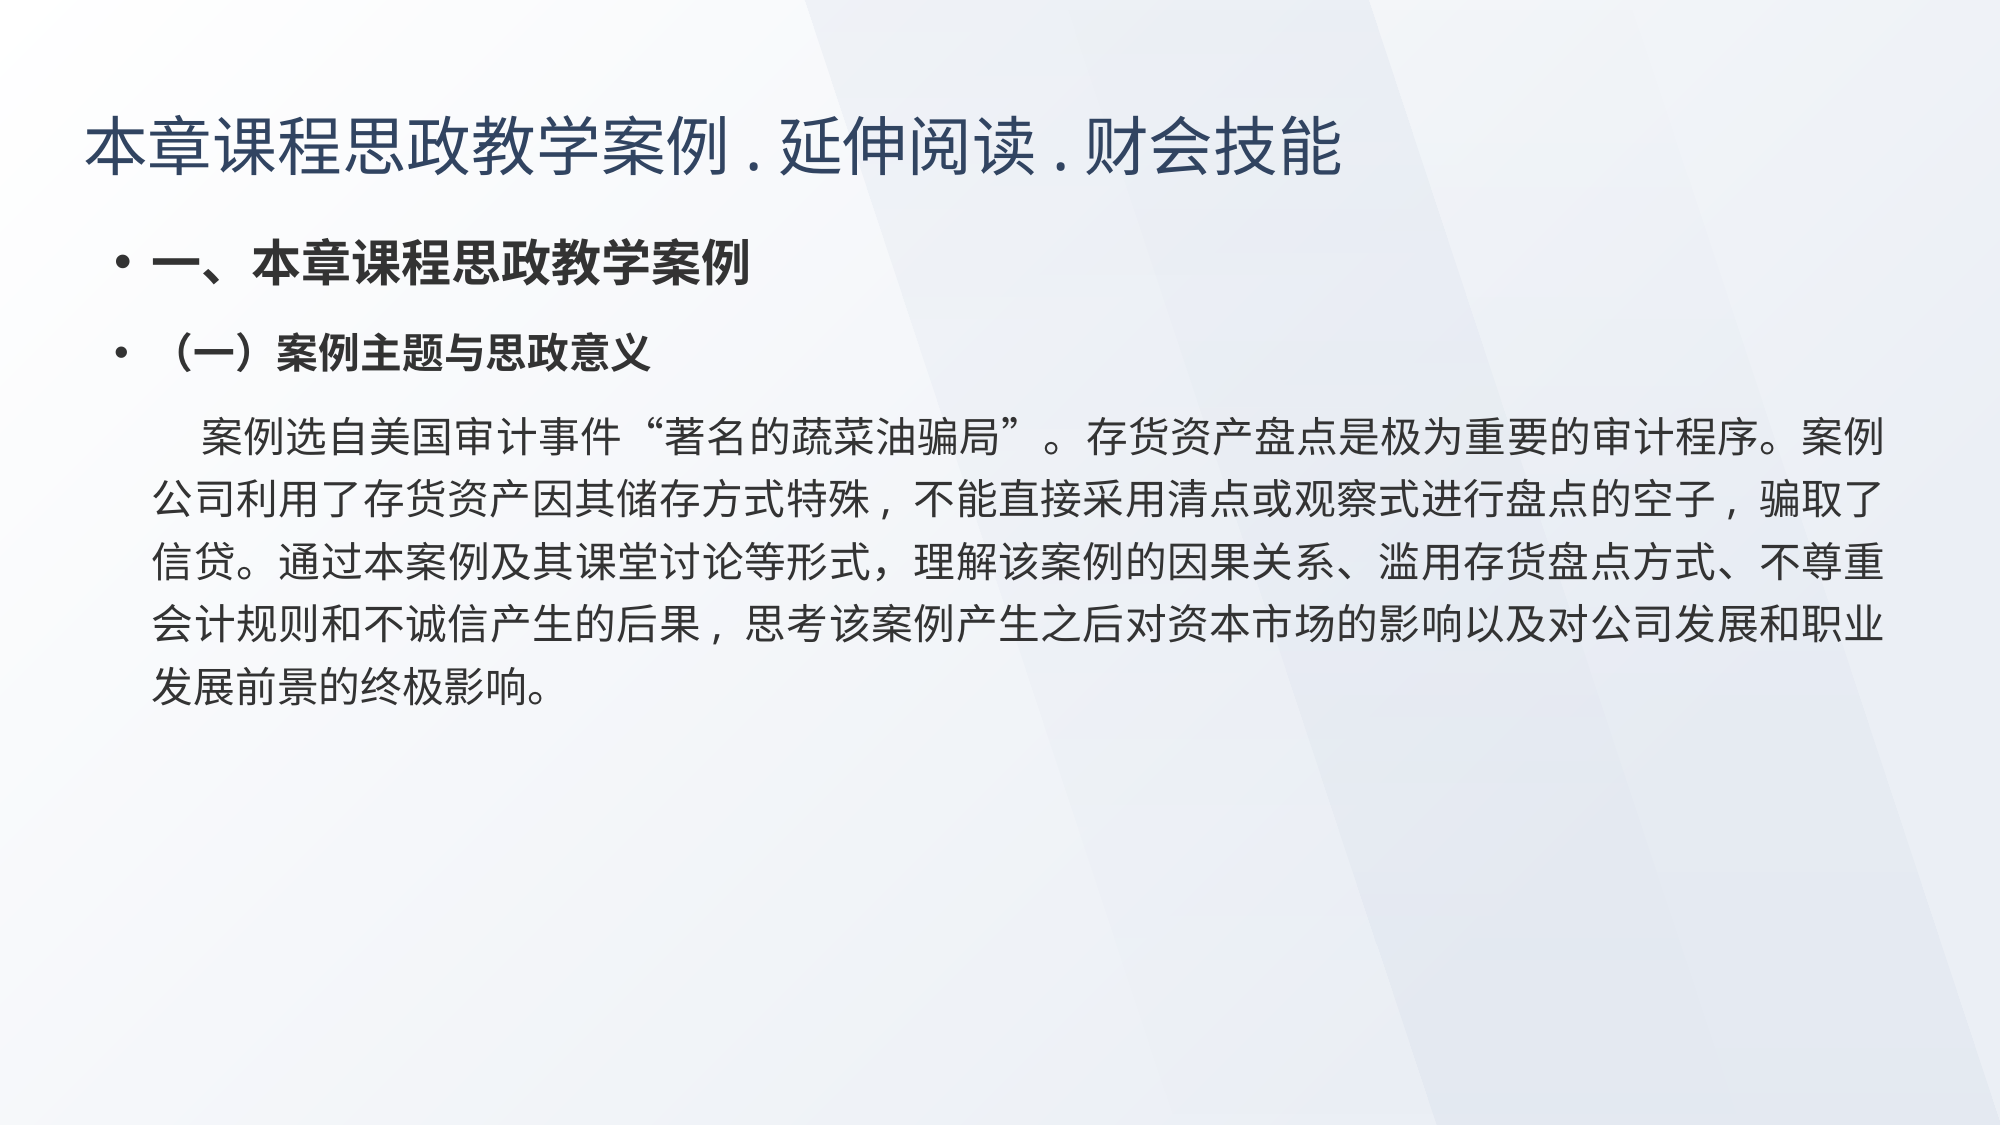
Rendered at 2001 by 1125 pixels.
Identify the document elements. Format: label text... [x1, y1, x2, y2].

title 本章课程思政教学案例.延伸阅读.财会技能 [83, 100, 1361, 184]
list 一、本章课程思政教学案例 （一）案例主题与思政意义 案例选自美国审计事件“著名的蔬菜油骗局”。存货资产盘点是极为重要的审计程序。案例公司利用了存货资产因其储存方式特殊, 不能直接采用清点或观察式进行盘点的空子, 骗取了信贷。通过本案例及其课堂讨论等形式，理解该案例的因果关系、滥用存货盘点方式、不尊重会计规则和不诚信产生的后果, 思考该案例产生之后对资本市场的影响以及对公司发展和职业发展前景的终极影响。 [114, 213, 1886, 1013]
